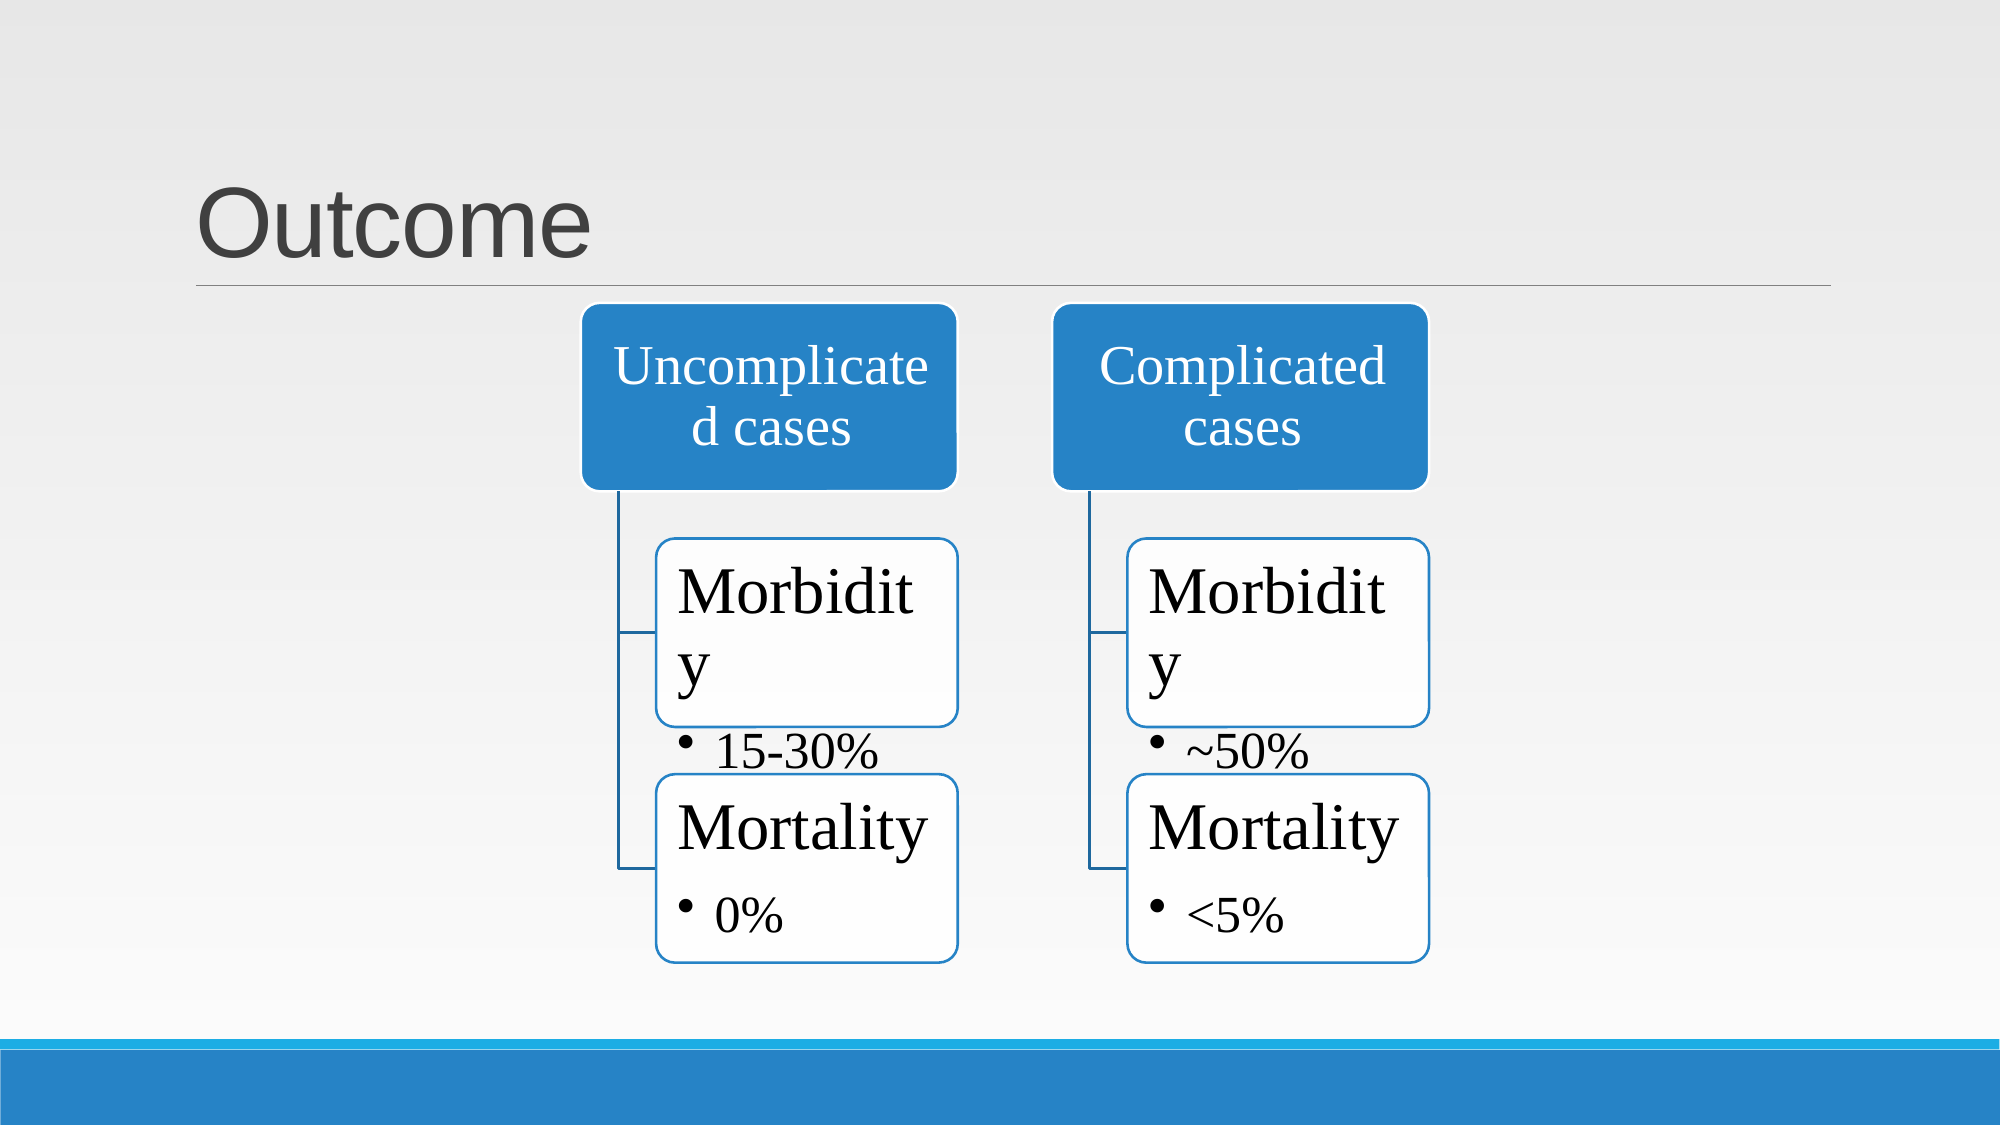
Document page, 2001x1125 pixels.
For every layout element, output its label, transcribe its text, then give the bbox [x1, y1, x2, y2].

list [179, 302, 1831, 964]
title Outcome [180, 47, 1830, 285]
